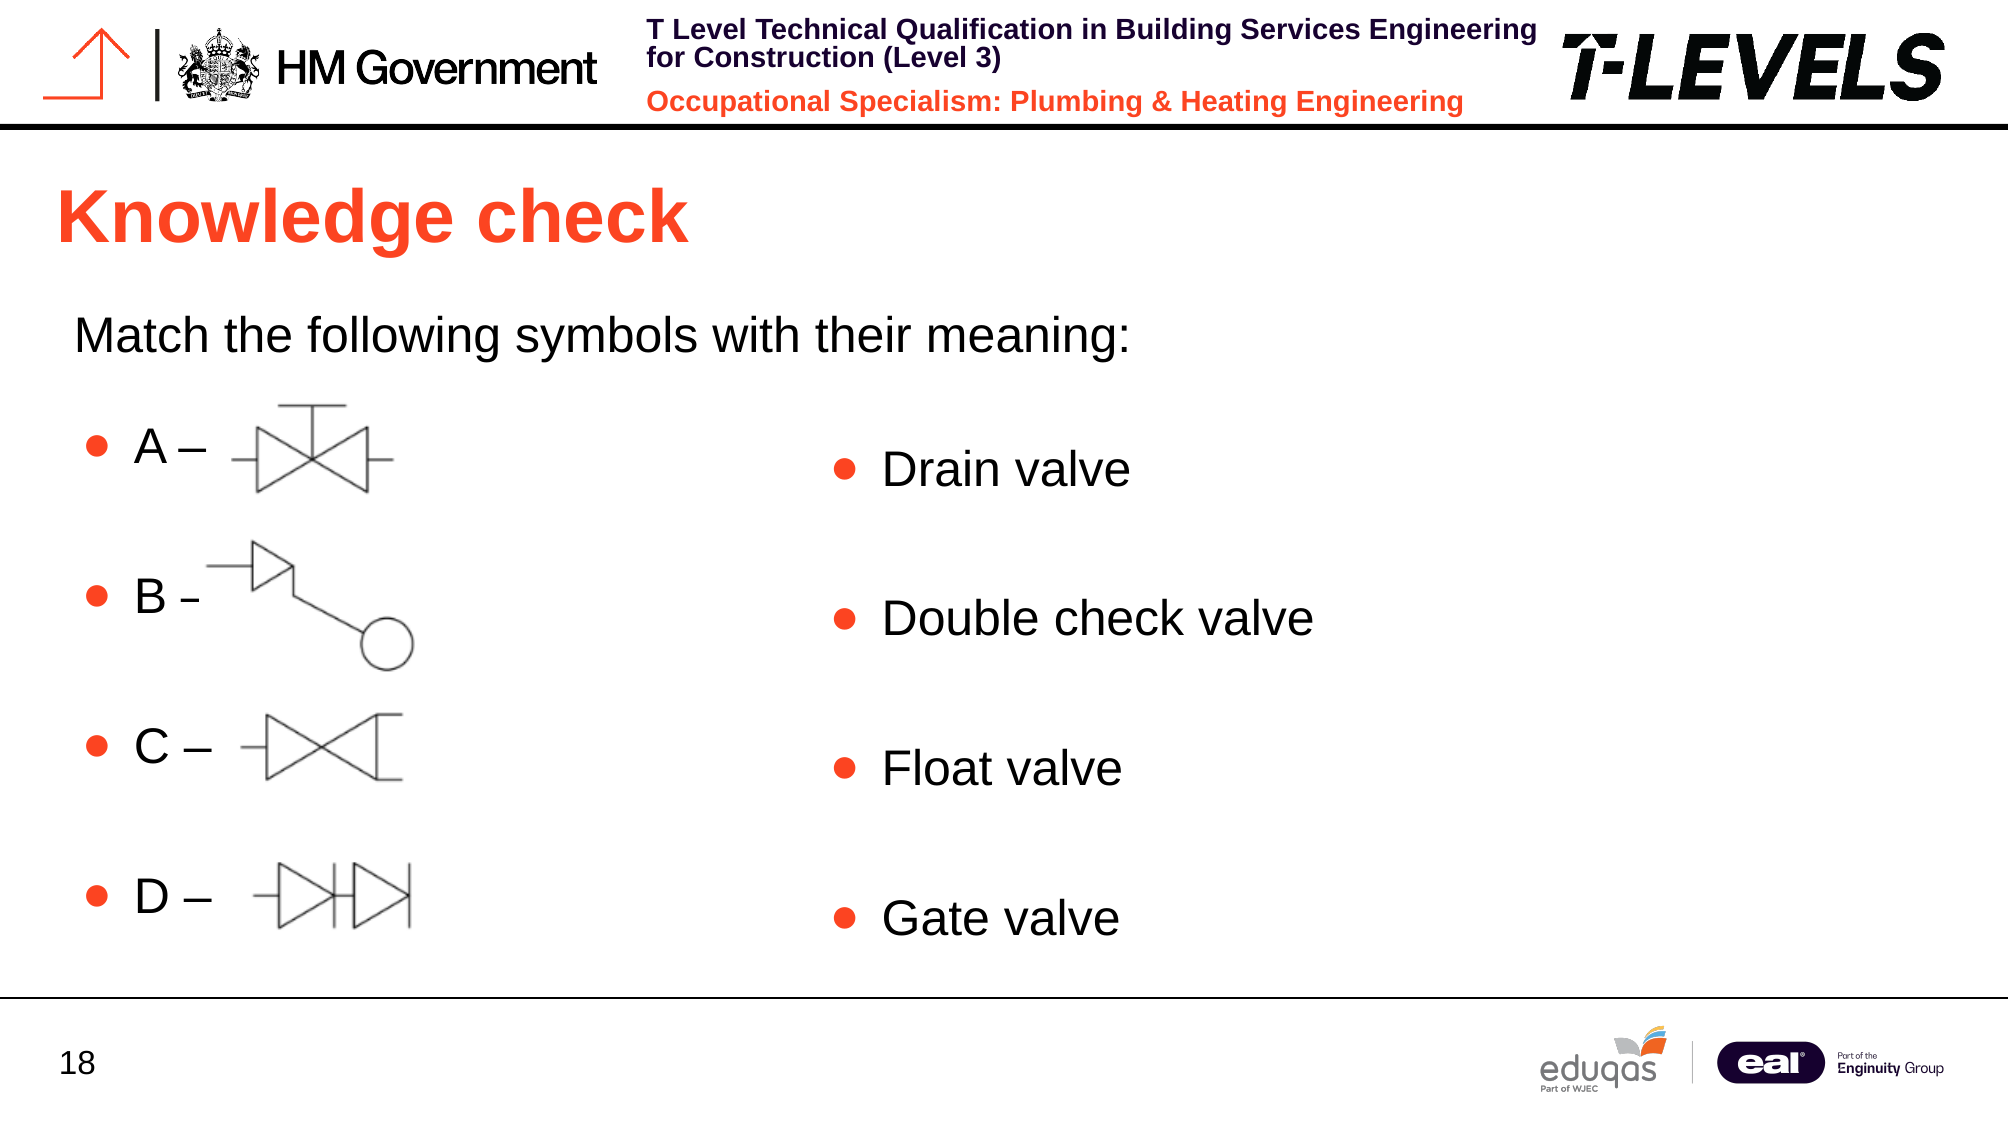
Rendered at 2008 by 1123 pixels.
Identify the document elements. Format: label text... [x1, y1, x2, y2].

picture [38, 27, 136, 100]
text_box Match the following symbols with their meaning: [59, 295, 1446, 370]
title Knowledge check [41, 111, 1949, 314]
list A – B – C – D – [59, 370, 1125, 1003]
picture [1543, 25, 1964, 108]
picture [155, 28, 597, 102]
list Drain valve Double check valve Float valve Gate valve [806, 405, 1873, 1003]
picture [224, 850, 437, 953]
picture [1535, 1021, 1949, 1097]
picture [198, 386, 430, 811]
